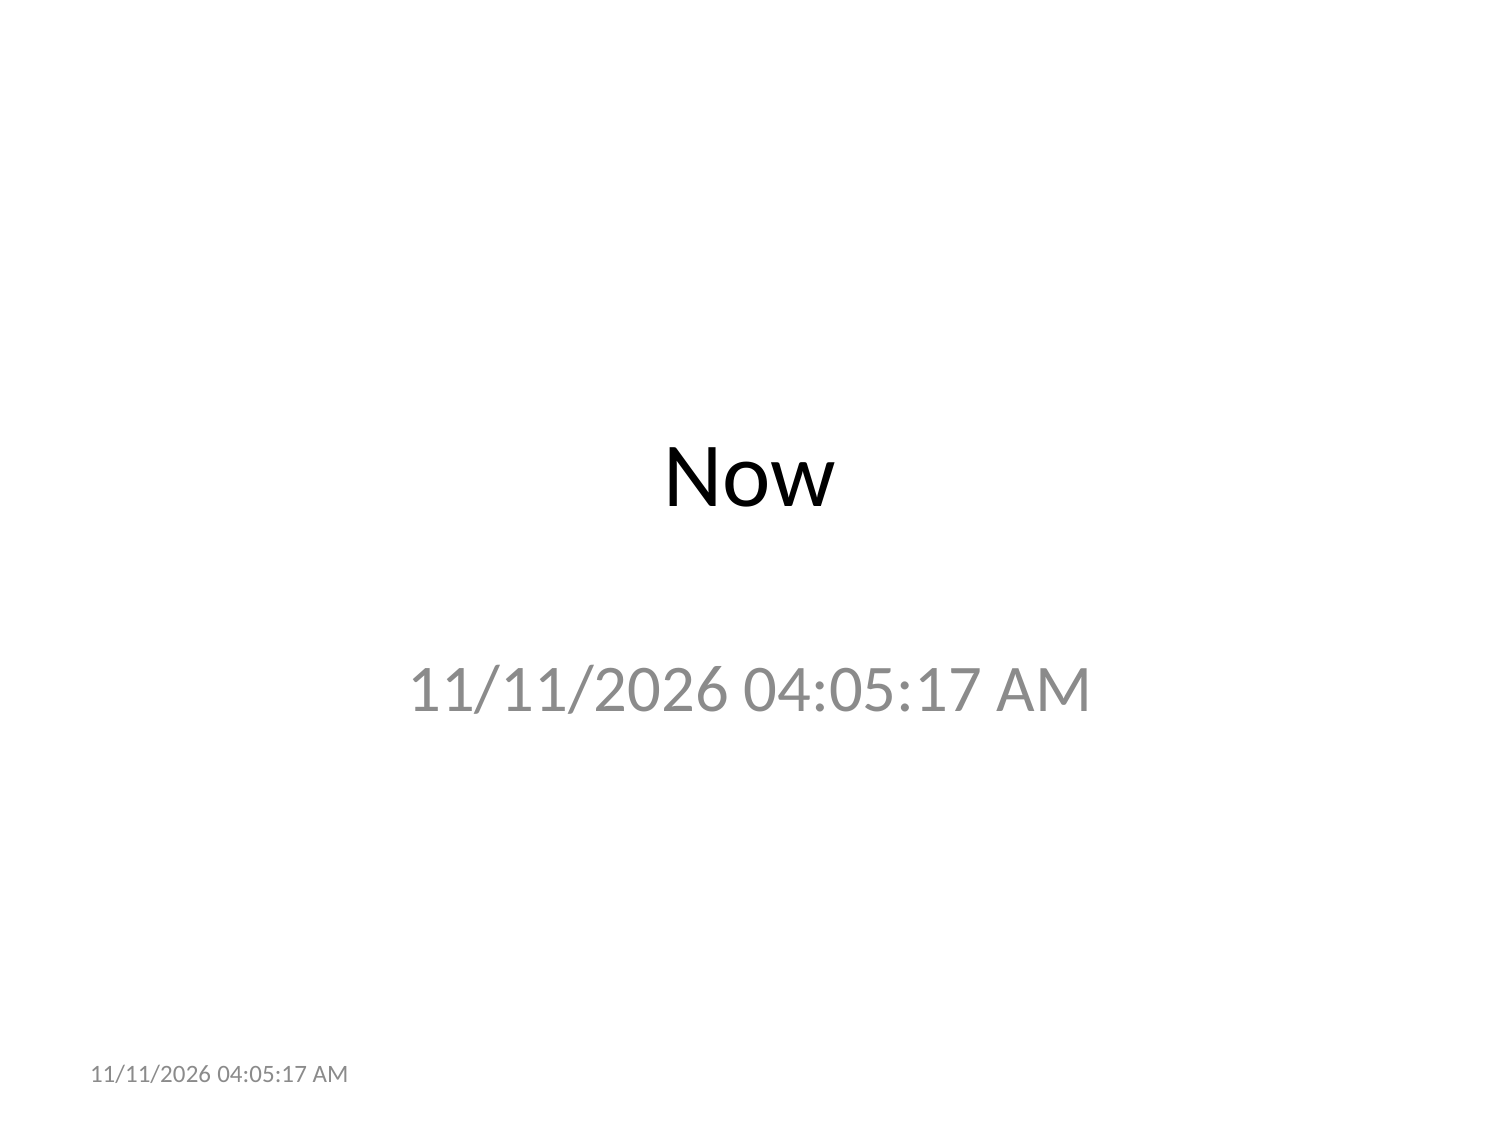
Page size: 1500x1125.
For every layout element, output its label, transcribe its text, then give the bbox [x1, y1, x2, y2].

subtitle 2011-12-19 10:20:04 AM [225, 637, 1275, 925]
title Now [112, 349, 1388, 591]
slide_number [75, 1042, 425, 1103]
